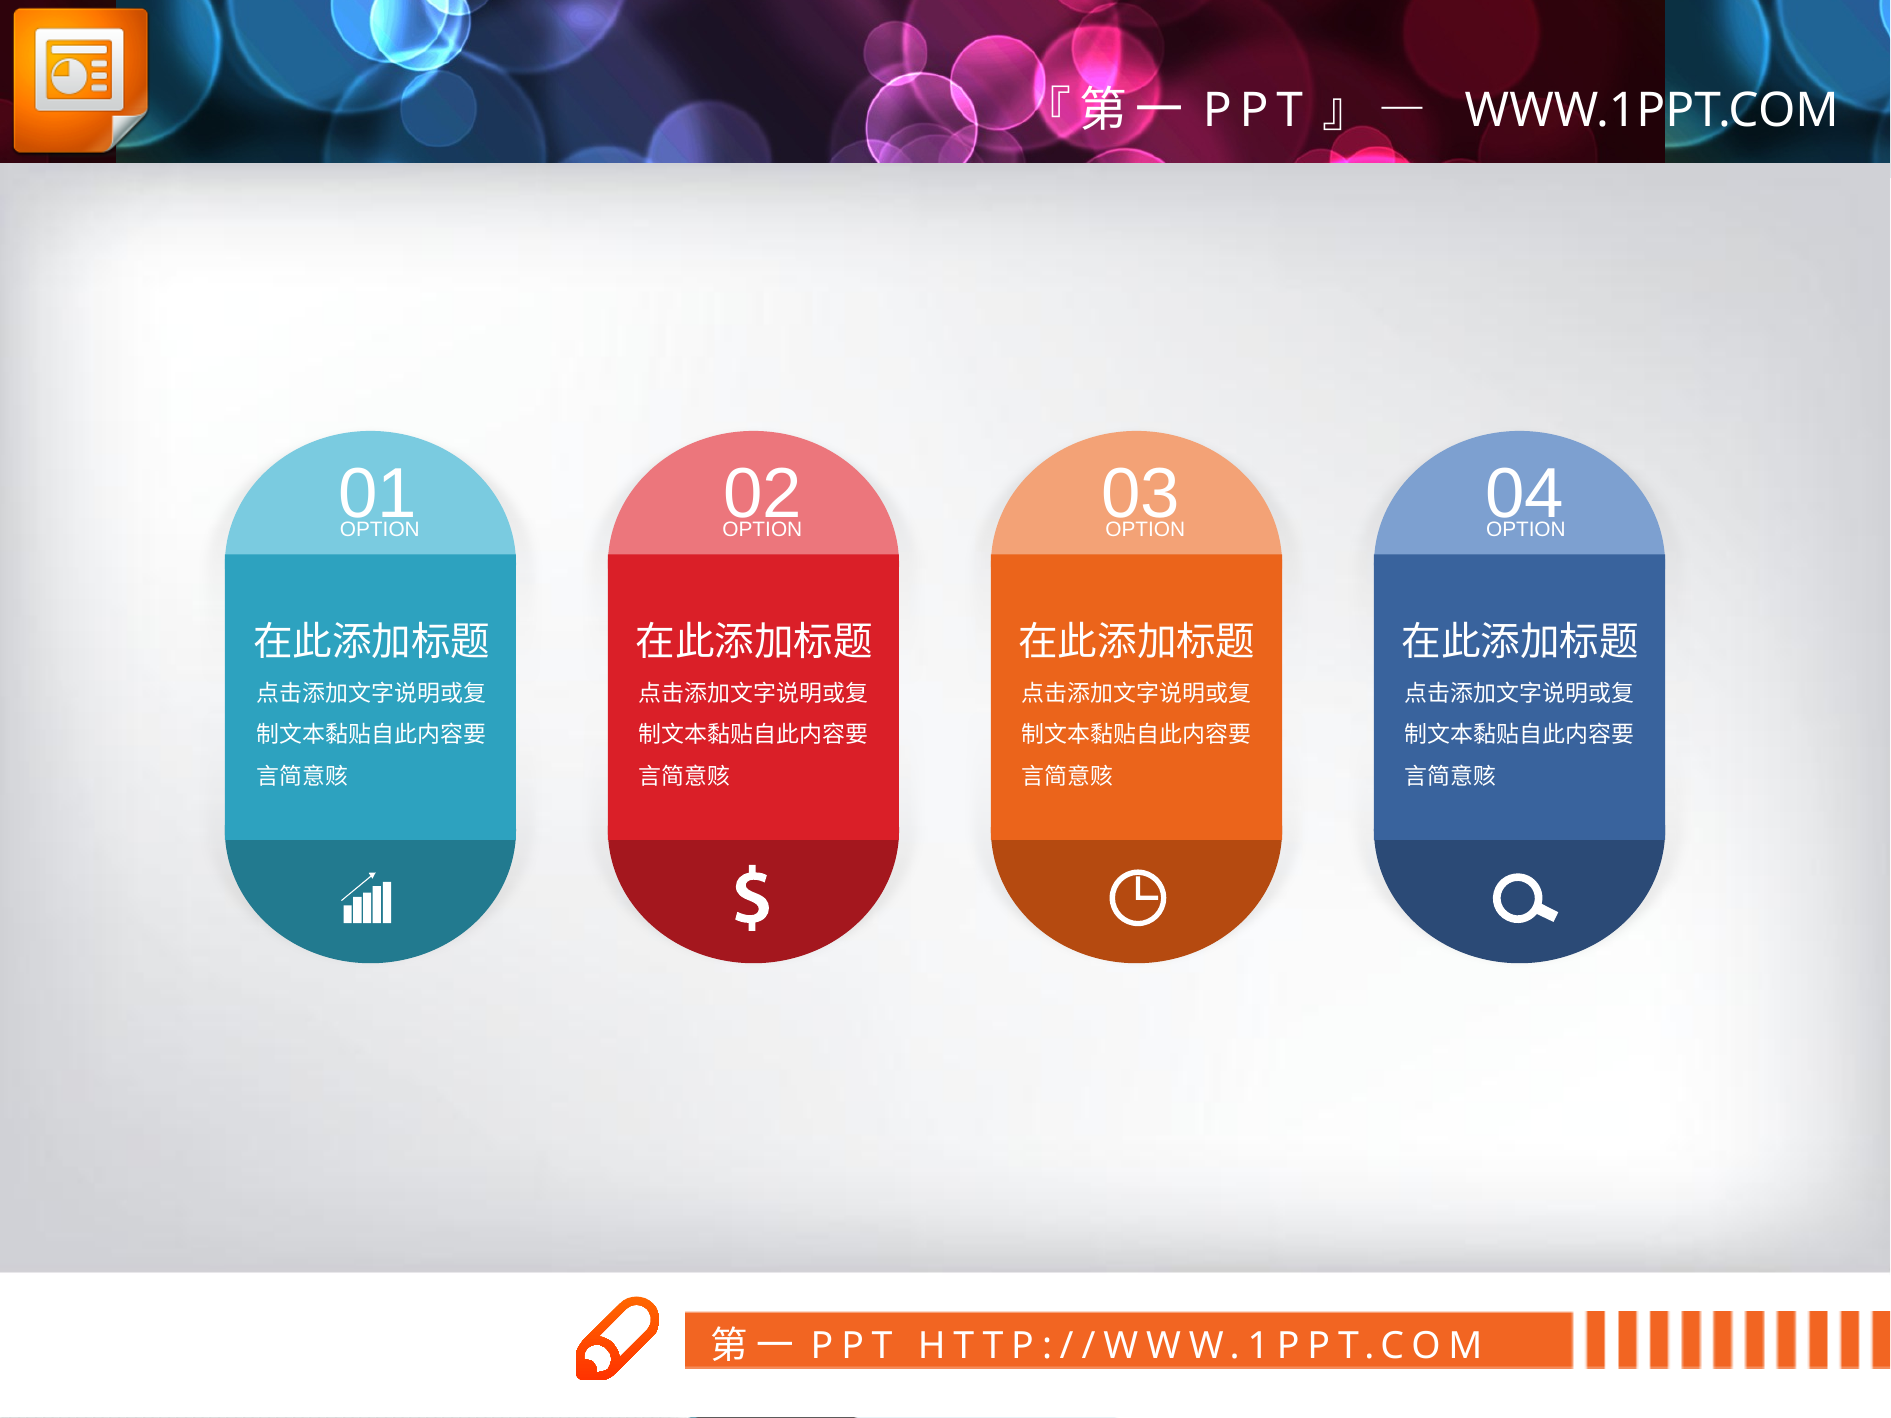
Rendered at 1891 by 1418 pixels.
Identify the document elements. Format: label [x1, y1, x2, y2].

text_box [238, 438, 515, 924]
picture [0, 0, 1891, 1275]
text_box [1346, 425, 1693, 969]
text_box [963, 425, 1310, 969]
text_box [1003, 438, 1281, 927]
text_box [580, 425, 927, 969]
text_box [197, 425, 544, 969]
text_box [1386, 438, 1664, 926]
text_box [620, 438, 898, 932]
picture [685, 1311, 1891, 1369]
